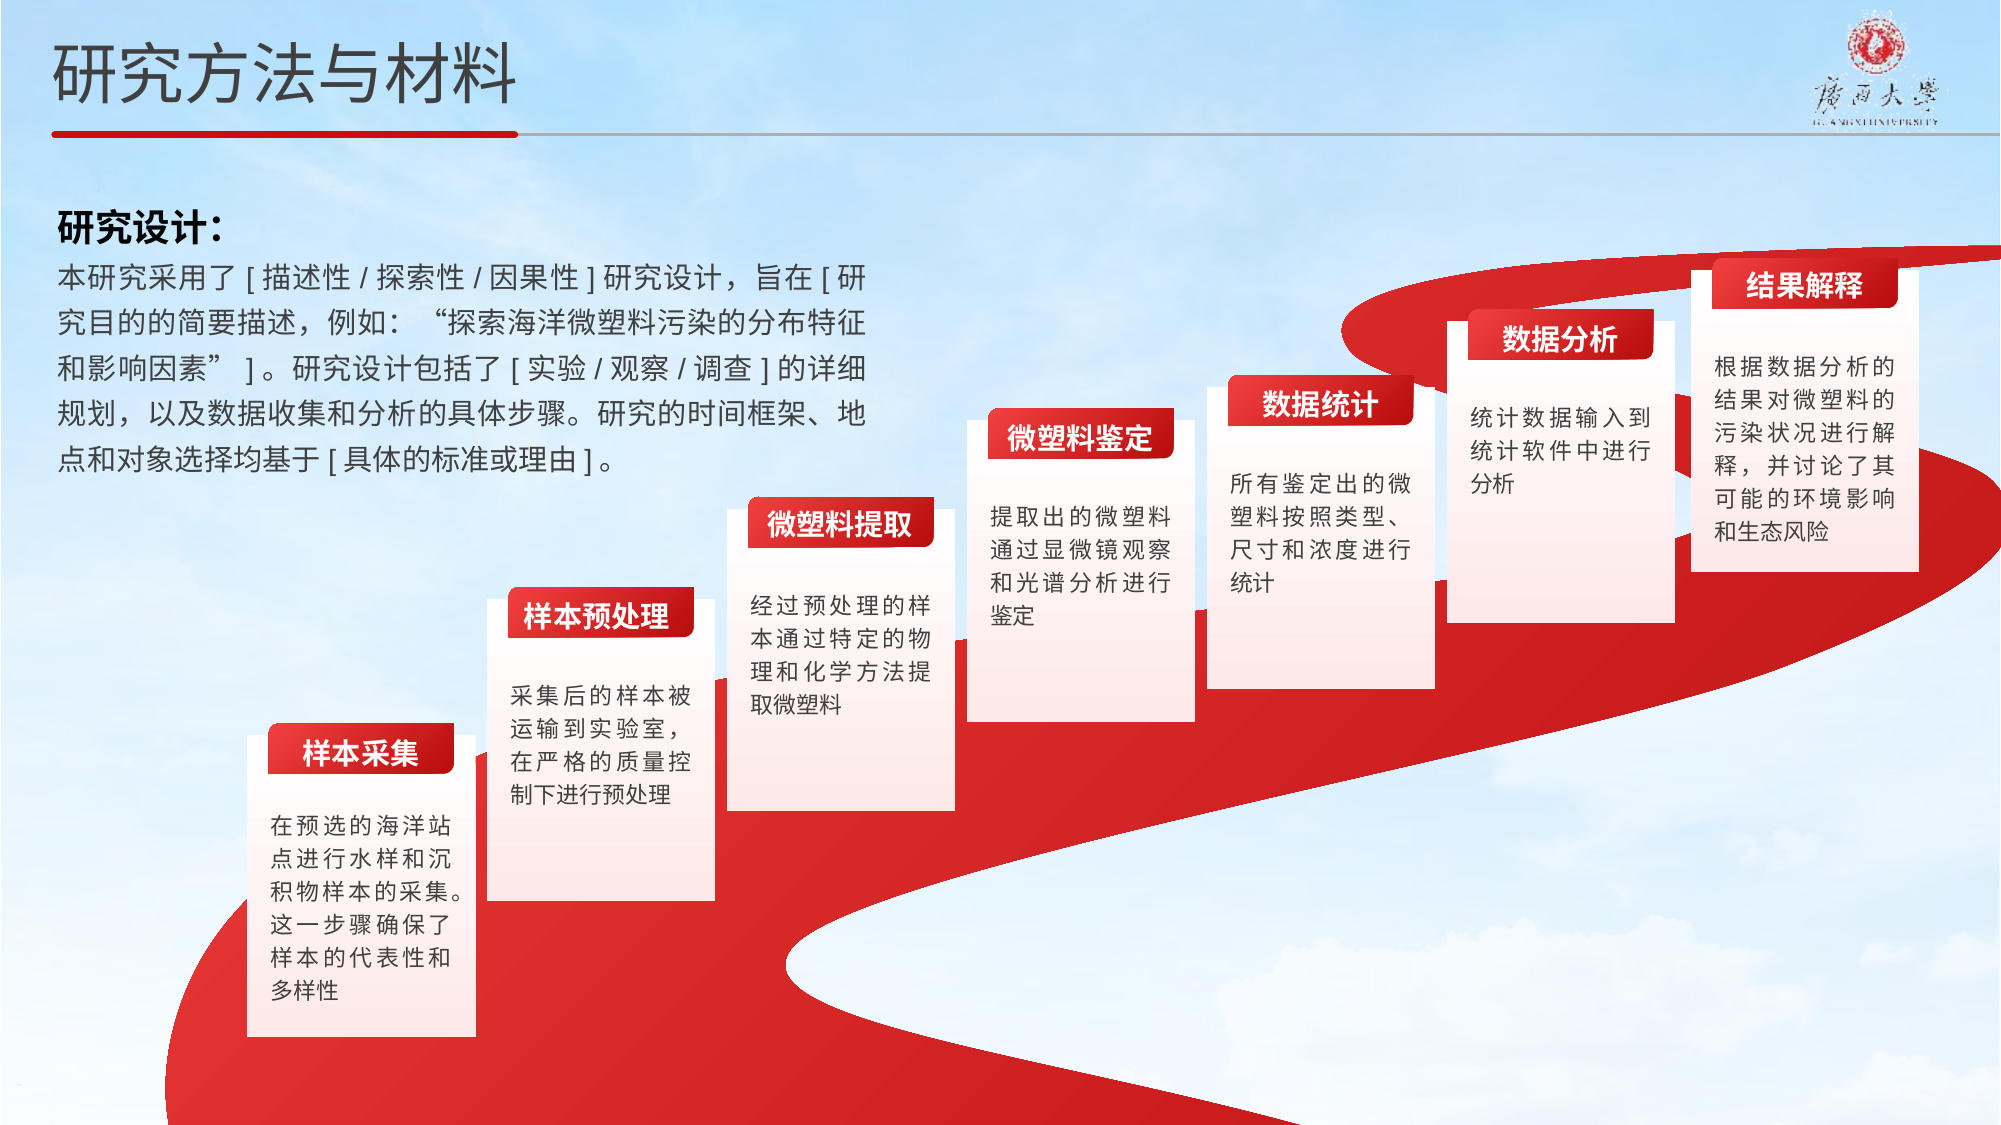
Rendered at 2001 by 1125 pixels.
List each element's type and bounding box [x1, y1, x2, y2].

text_box [246, 720, 476, 1038]
picture [0, 0, 2000, 1125]
text_box [726, 491, 956, 812]
text_box [966, 405, 1196, 723]
text_box [1206, 371, 1436, 690]
text_box [1446, 306, 1676, 624]
text_box [1690, 252, 1920, 573]
text_box [486, 583, 716, 902]
